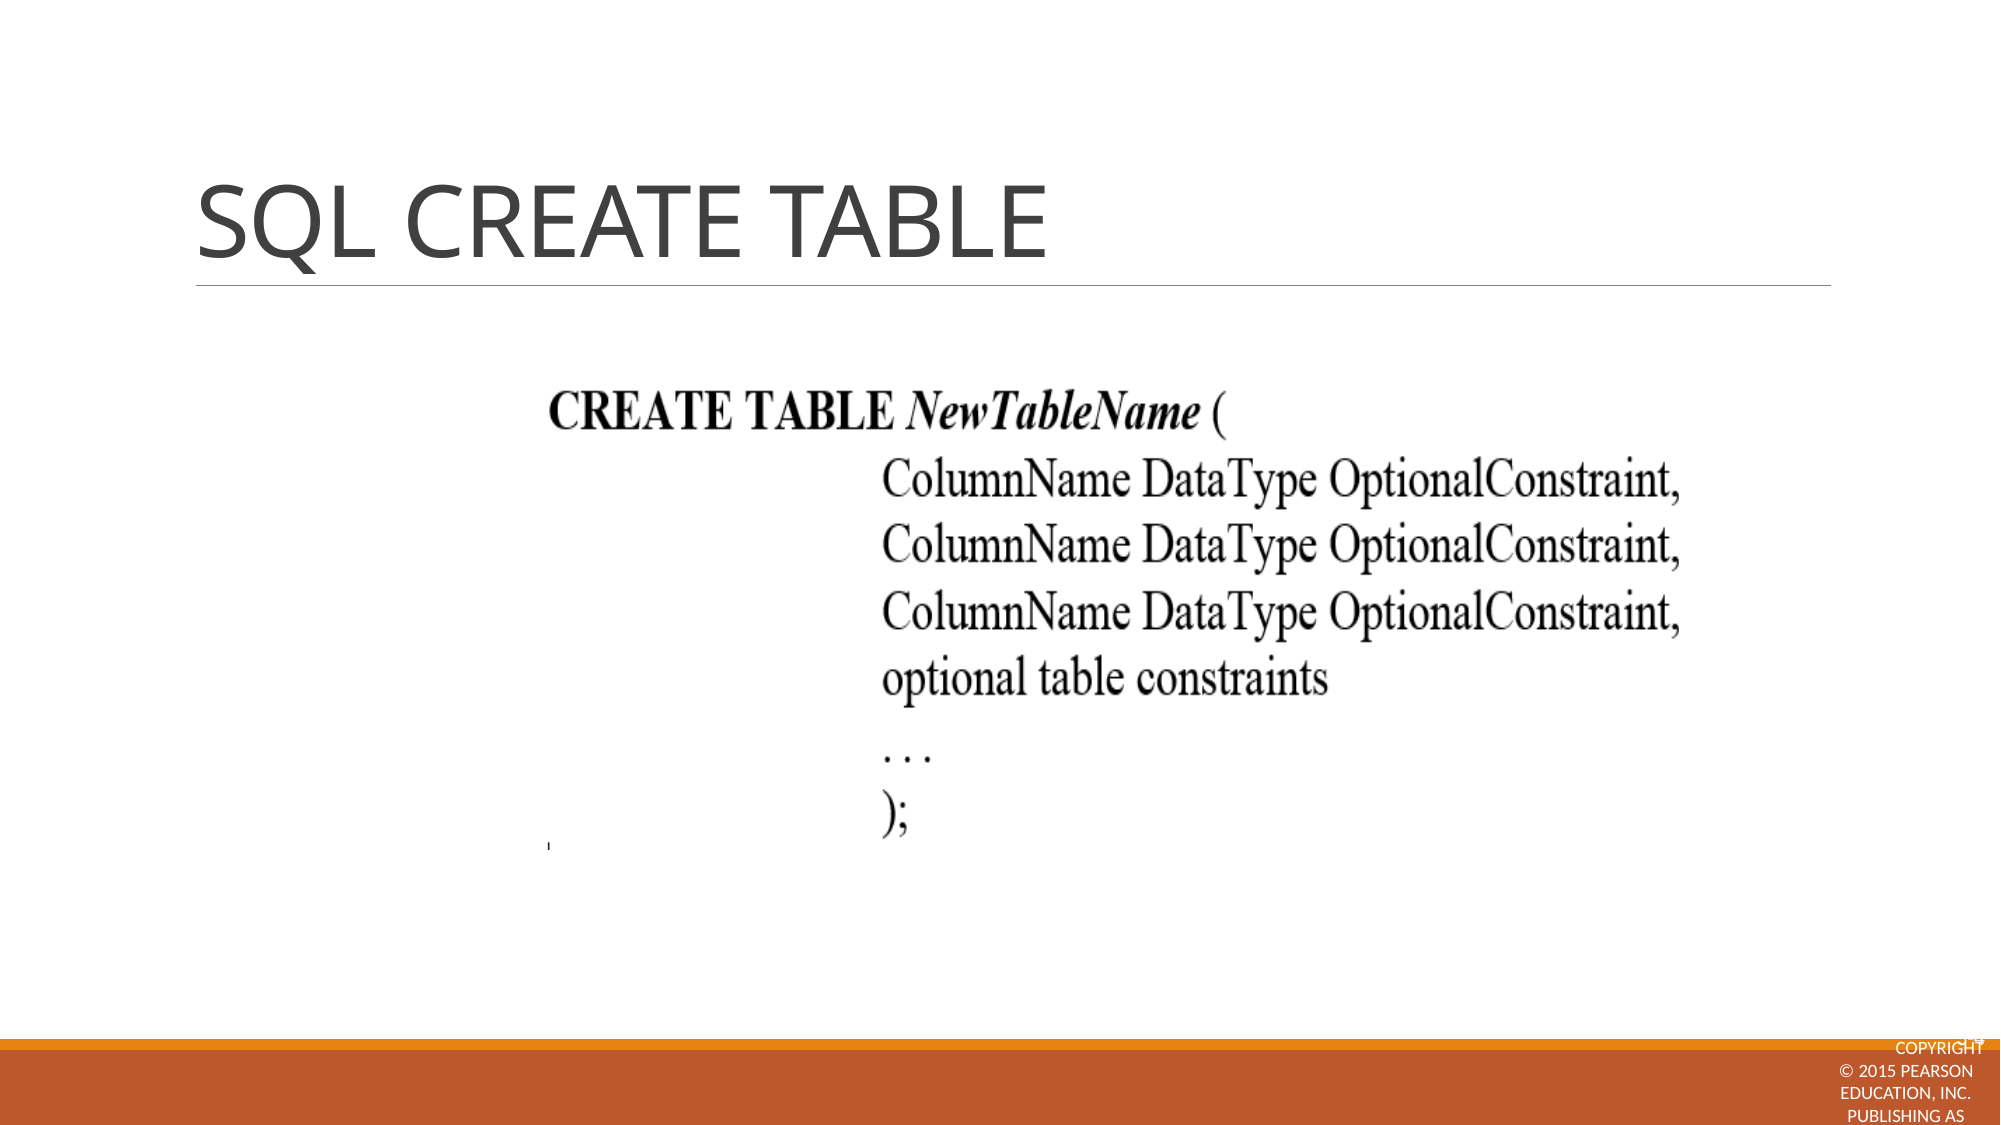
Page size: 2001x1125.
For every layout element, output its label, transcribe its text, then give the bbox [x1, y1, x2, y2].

slide_number 3-4 [750, 1006, 2000, 1067]
picture [536, 324, 1749, 851]
title SQL CREATE TABLE [180, 47, 1830, 285]
